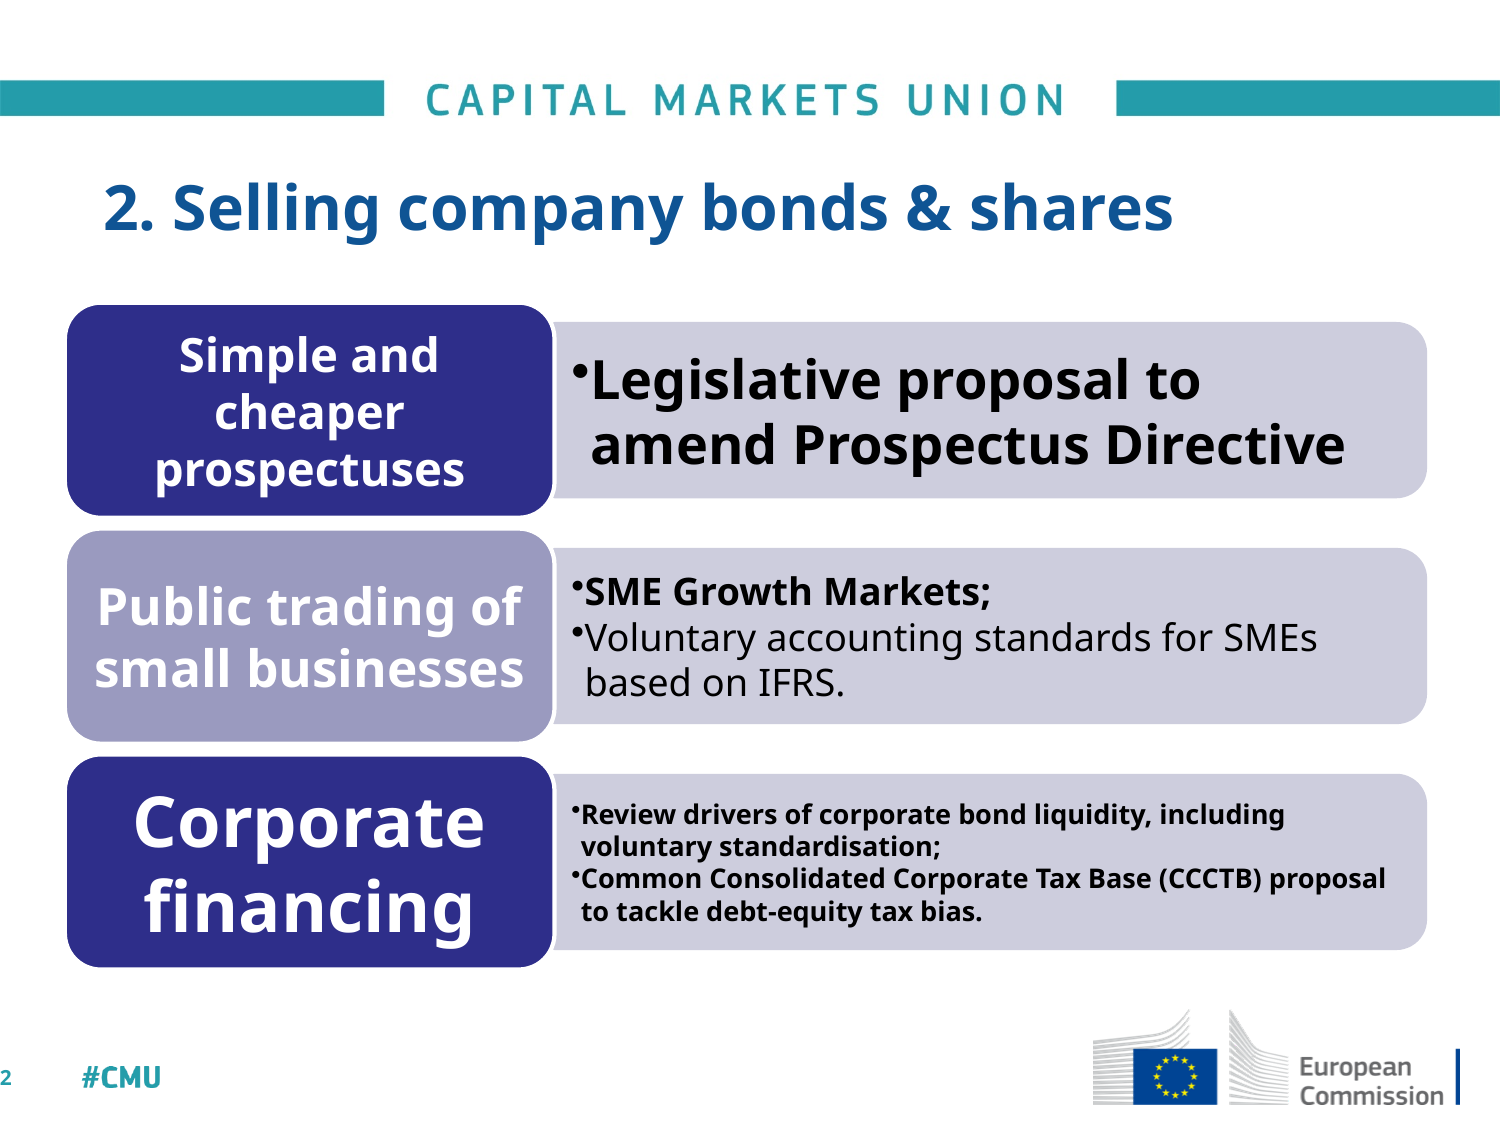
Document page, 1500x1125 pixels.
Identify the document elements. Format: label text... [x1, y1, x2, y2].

picture [0, 30, 1500, 159]
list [64, 302, 1426, 970]
text_box 2. Selling company bonds & shares [88, 160, 1424, 251]
picture [81, 1066, 160, 1088]
picture [1092, 1008, 1461, 1106]
